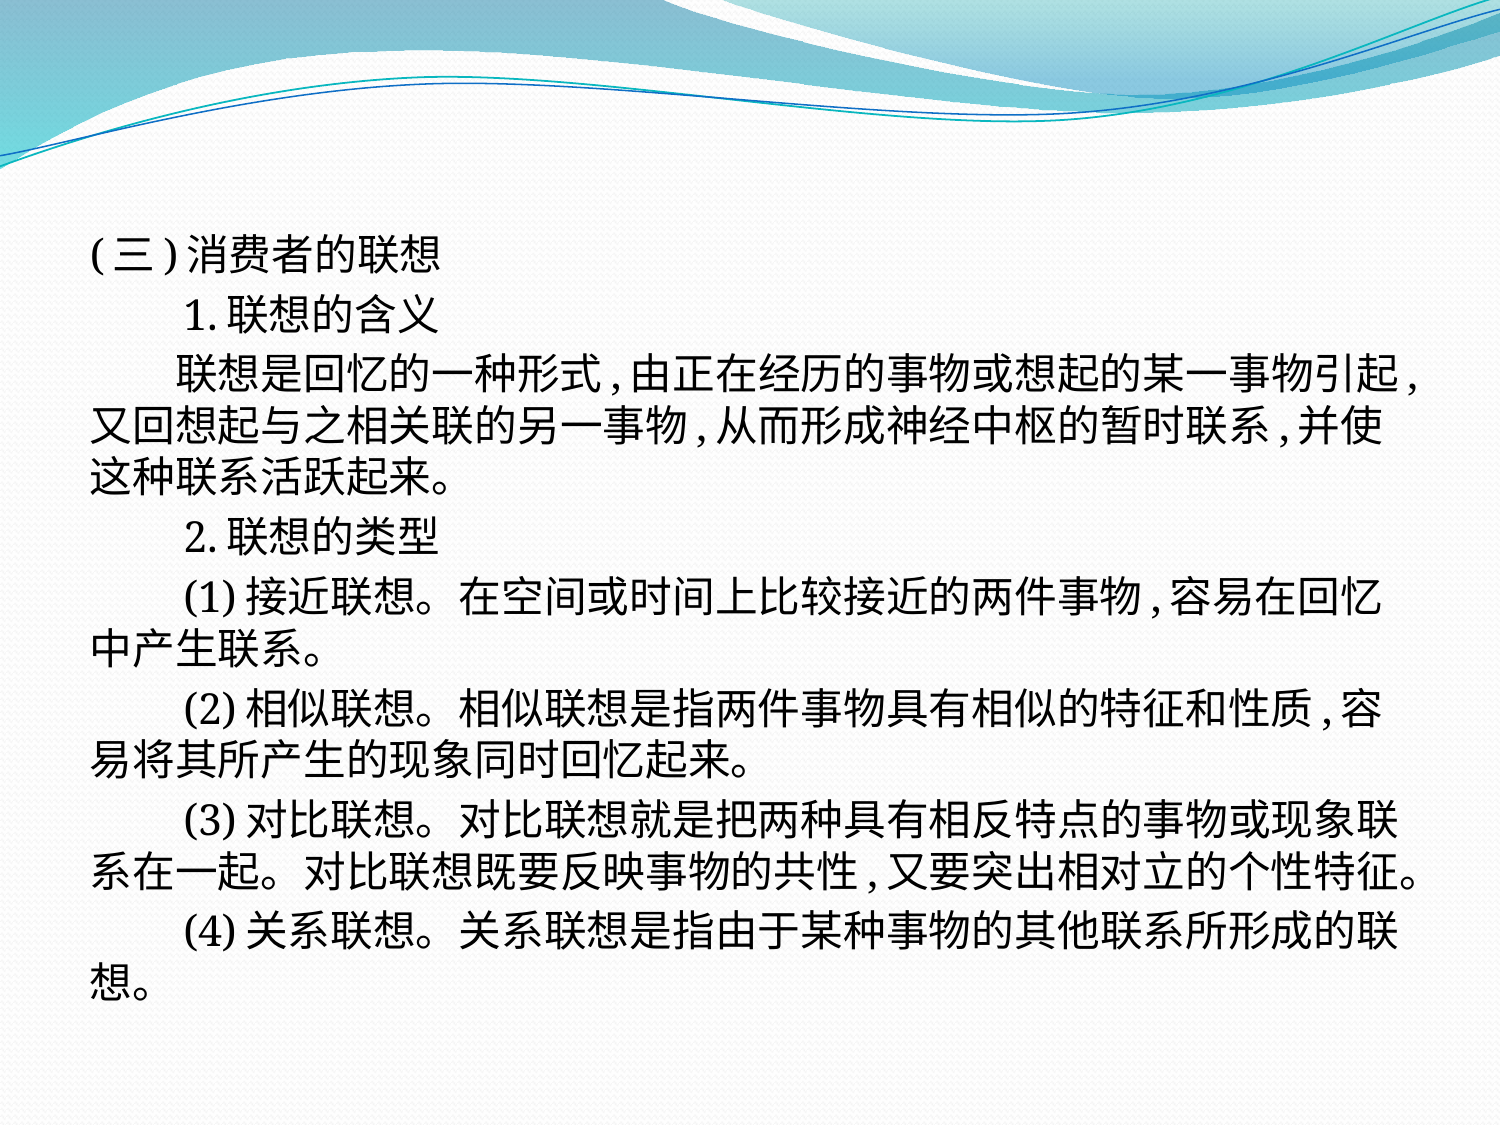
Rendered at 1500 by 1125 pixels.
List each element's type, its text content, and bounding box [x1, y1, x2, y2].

list (三)消费者的联想 1.联想的含义 联想是回忆的一种形式,由正在经历的事物或想起的某一事物引起,又回想起与之相关联的另一事物,从而形成神经中枢的暂时联系,并使这种联系活跃起来。 2.联想的类型 (1)接近联想。在空间或时间上比较接近的两件事物,容易在回忆中产生联系。 (2)相似联想。相似联想是指两件事物具有相似的特征和性质,容易将其所产生的现象同时回忆起来。 (3)对比联想。对比联想就是把两种具有相反特点的事物或现象联系在一起。对比联想既要反映事物的共性,又要突出相对立的个性特征。 (4)关系联想。关系联想是指由于某种事物的其他联系所形成的联想。 [75, 219, 1425, 1038]
